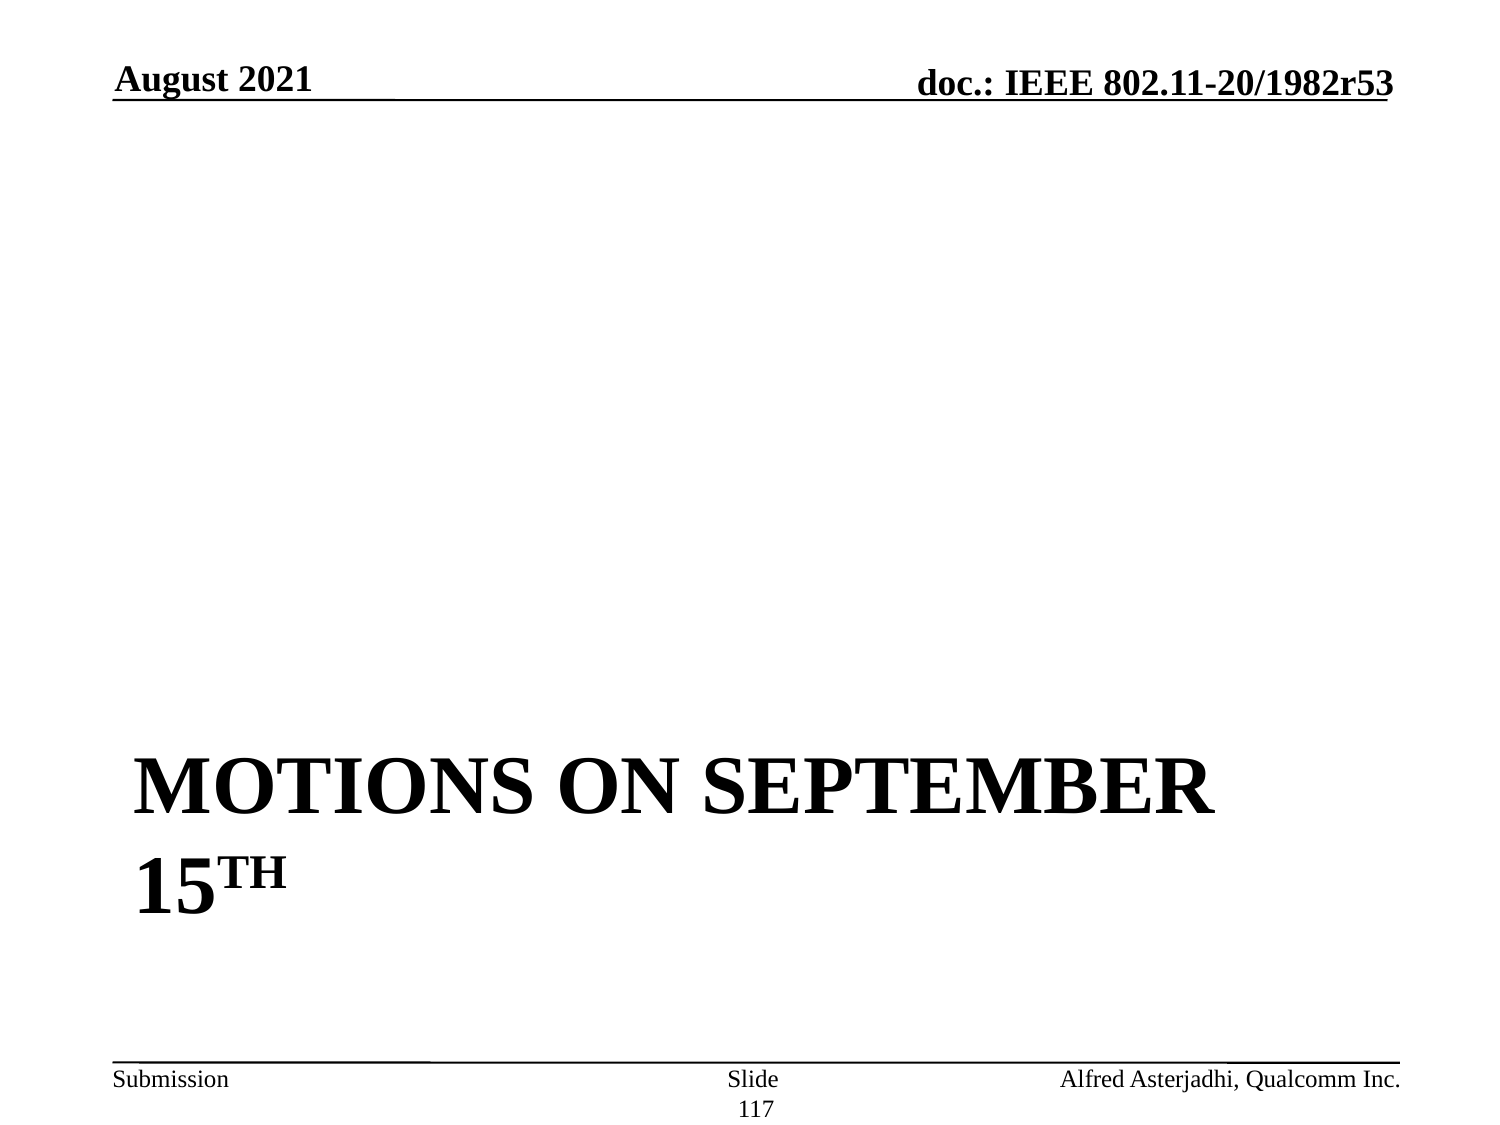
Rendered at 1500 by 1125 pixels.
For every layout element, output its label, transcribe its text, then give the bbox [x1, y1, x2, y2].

title Motions on September 15th [118, 722, 1394, 947]
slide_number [114, 54, 423, 100]
footer Alfred Asterjadhi, Qualcomm Inc. [878, 1061, 1402, 1093]
slide_number Slide 117 [712, 1061, 800, 1123]
